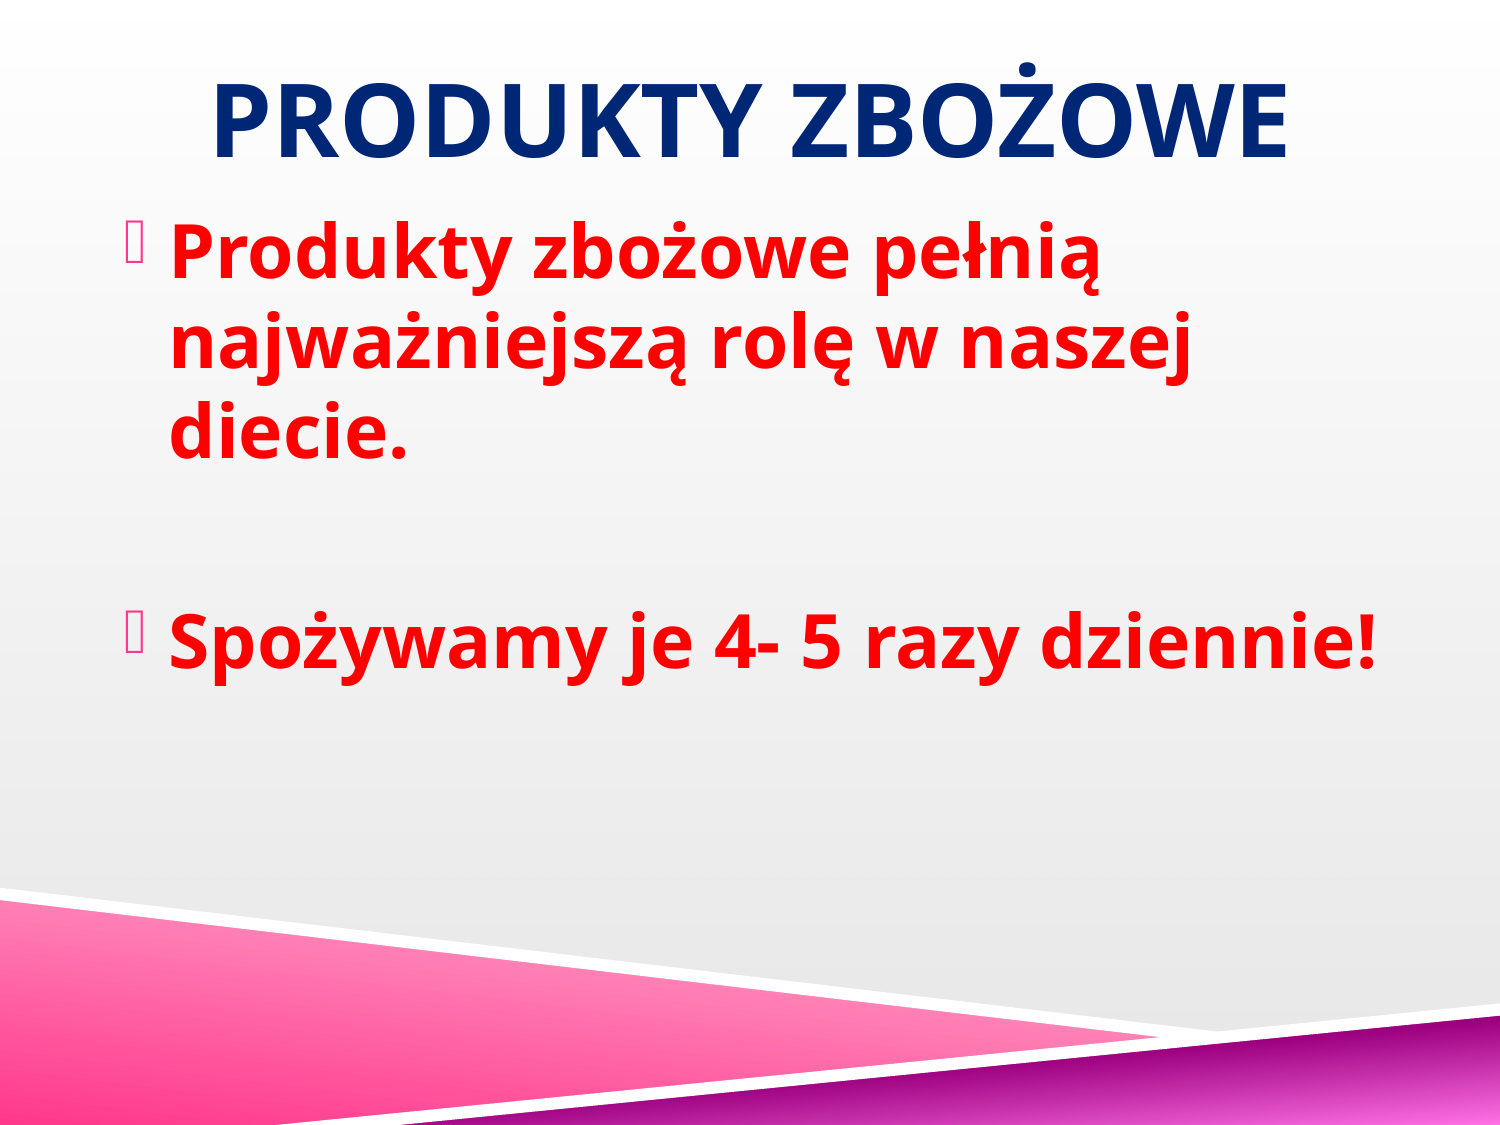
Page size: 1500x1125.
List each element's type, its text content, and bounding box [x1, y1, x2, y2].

title PRODUKTY ZBOŻOWE [112, 45, 1388, 196]
list Produkty zbożowe pełnią najważniejszą rolę w naszej diecie. Spożywamy je 4- 5 razy dziennie! [111, 196, 1388, 810]
